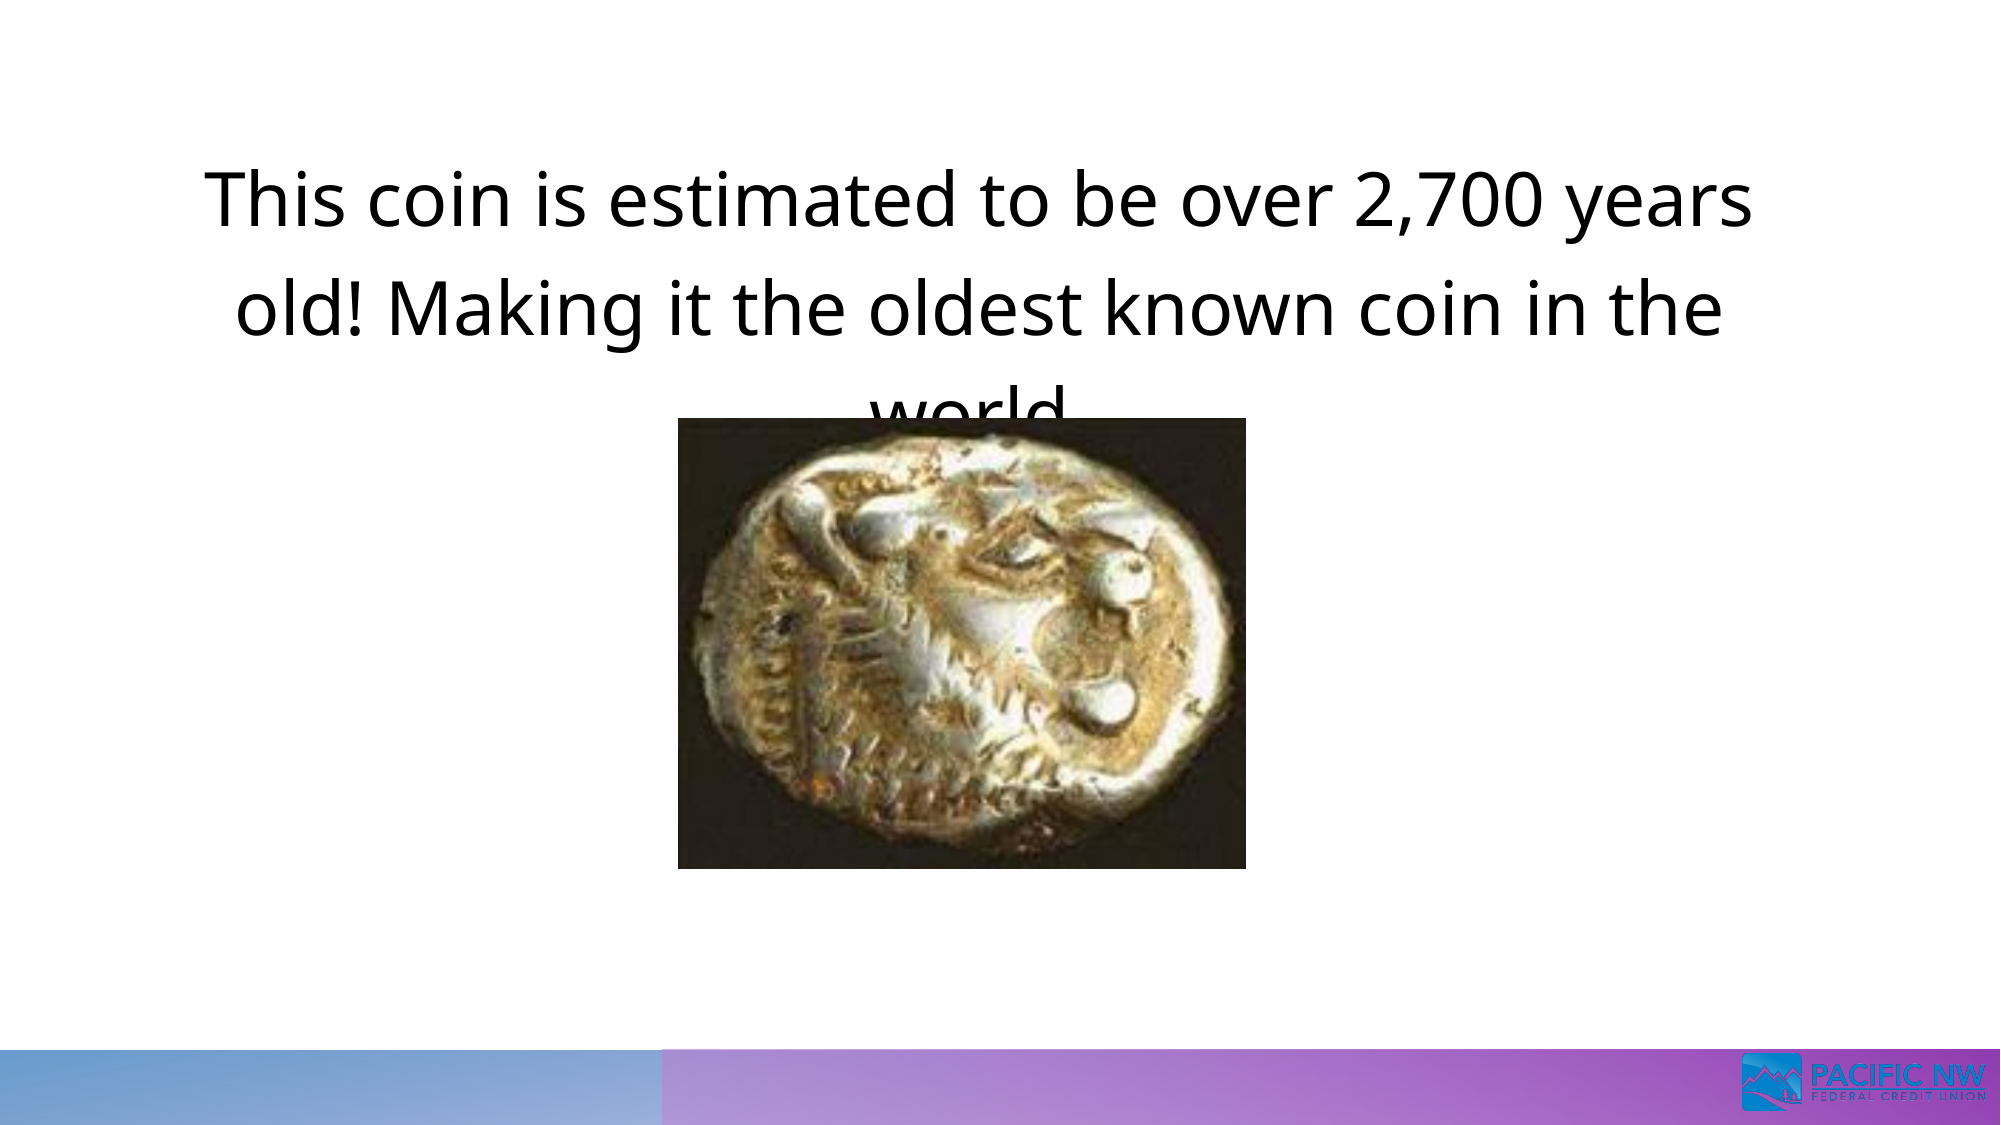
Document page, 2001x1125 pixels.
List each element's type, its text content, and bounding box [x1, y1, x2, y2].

list This coin is estimated to be over 2,700 years old! Making it the oldest known coin in the world. [140, 133, 1820, 1007]
picture [678, 418, 1246, 869]
picture [1742, 1053, 1985, 1111]
